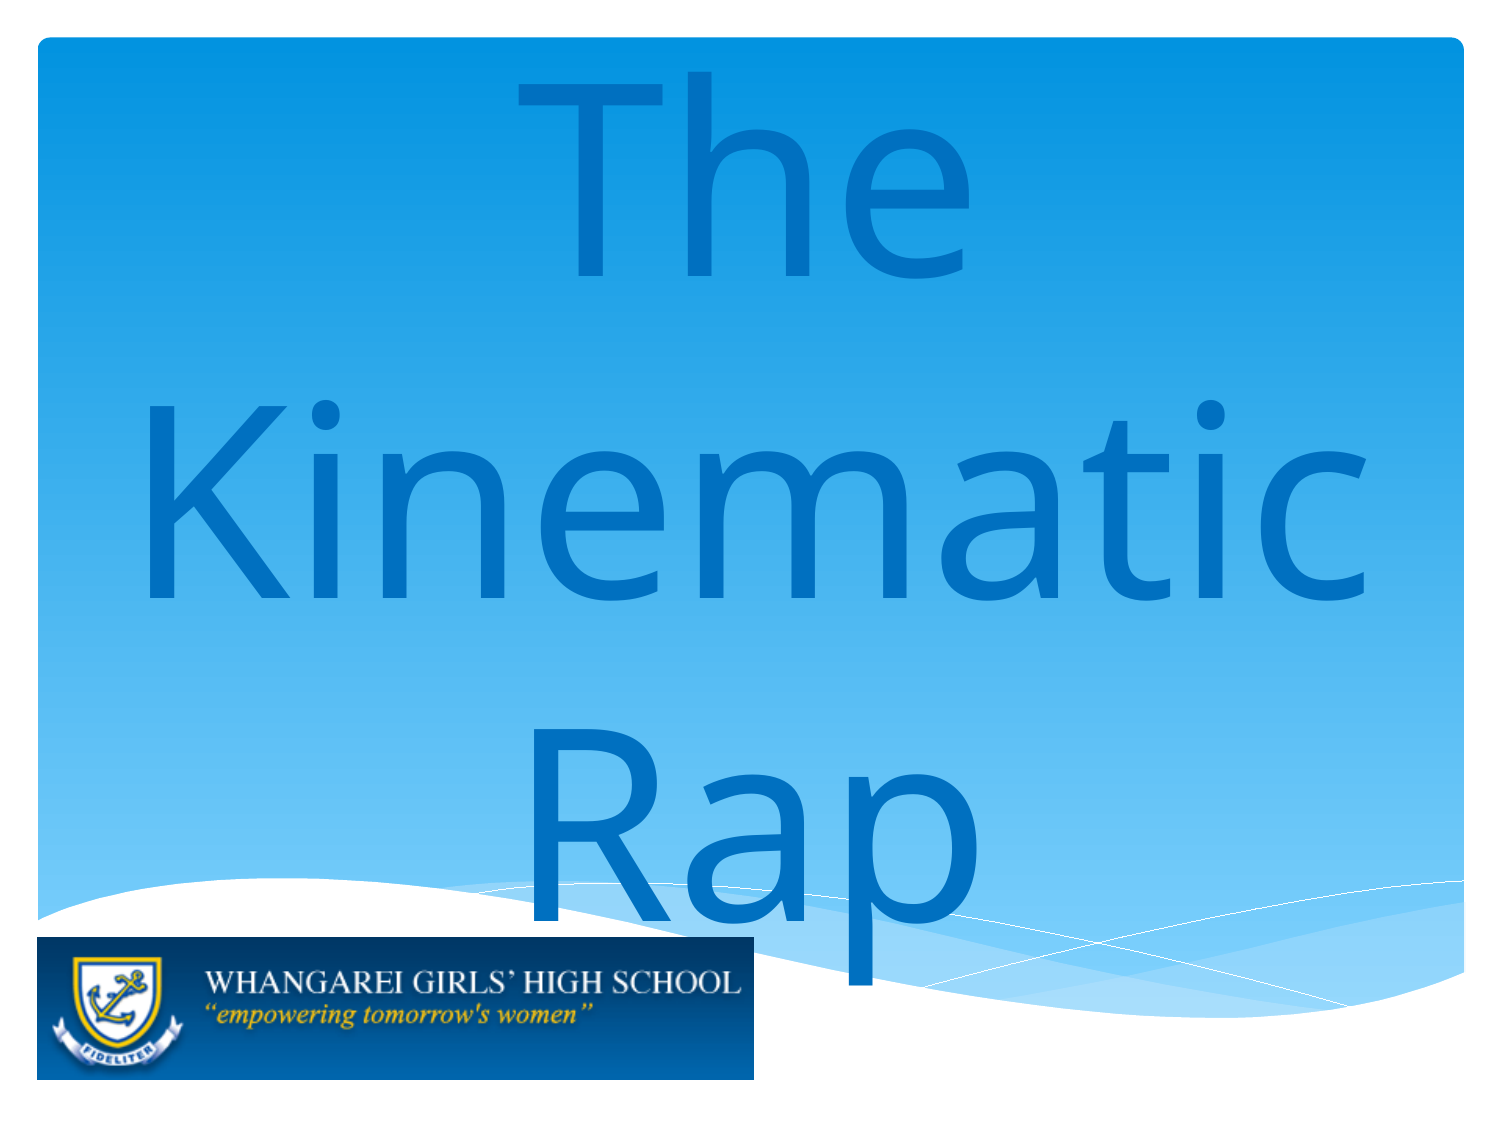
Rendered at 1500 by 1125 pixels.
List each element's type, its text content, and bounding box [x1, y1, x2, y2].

picture [37, 937, 754, 1080]
text_box The Kinematic Rap [64, 0, 1436, 993]
